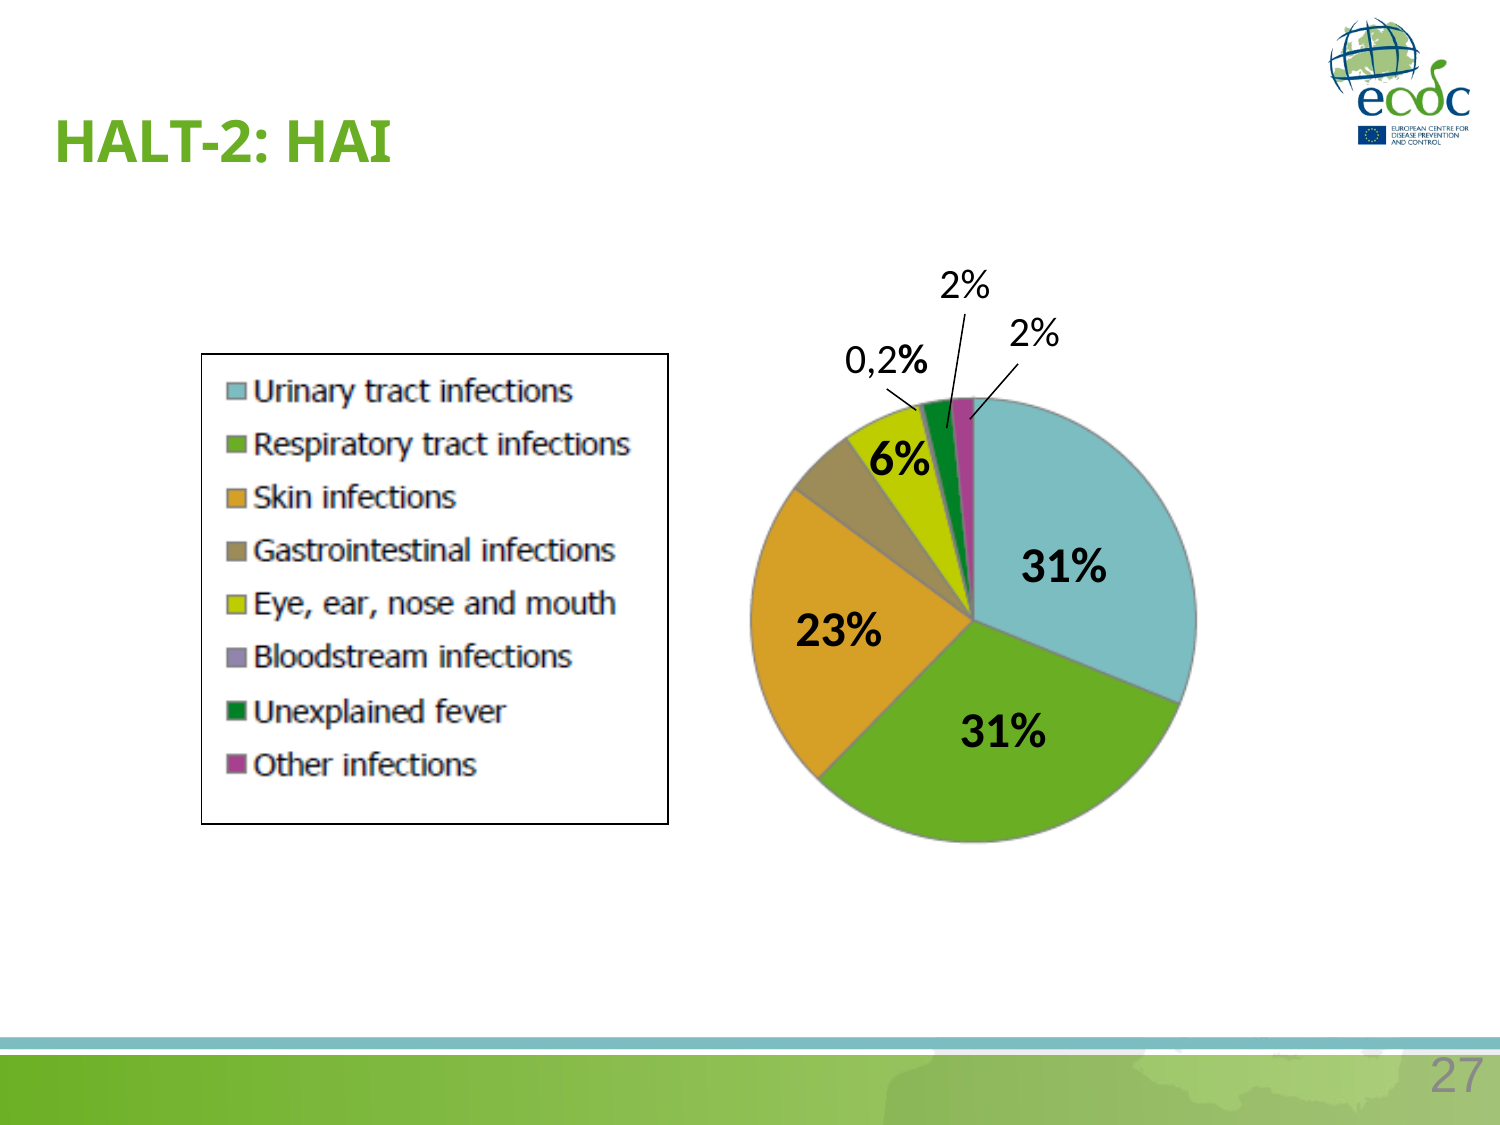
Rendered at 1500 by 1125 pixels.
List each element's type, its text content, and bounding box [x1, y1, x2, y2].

picture [1328, 17, 1473, 148]
title HALT-2: HAI [53, 112, 1404, 247]
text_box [201, 248, 1249, 875]
slide_number 27 [1149, 1042, 1500, 1103]
picture [0, 1037, 1500, 1125]
